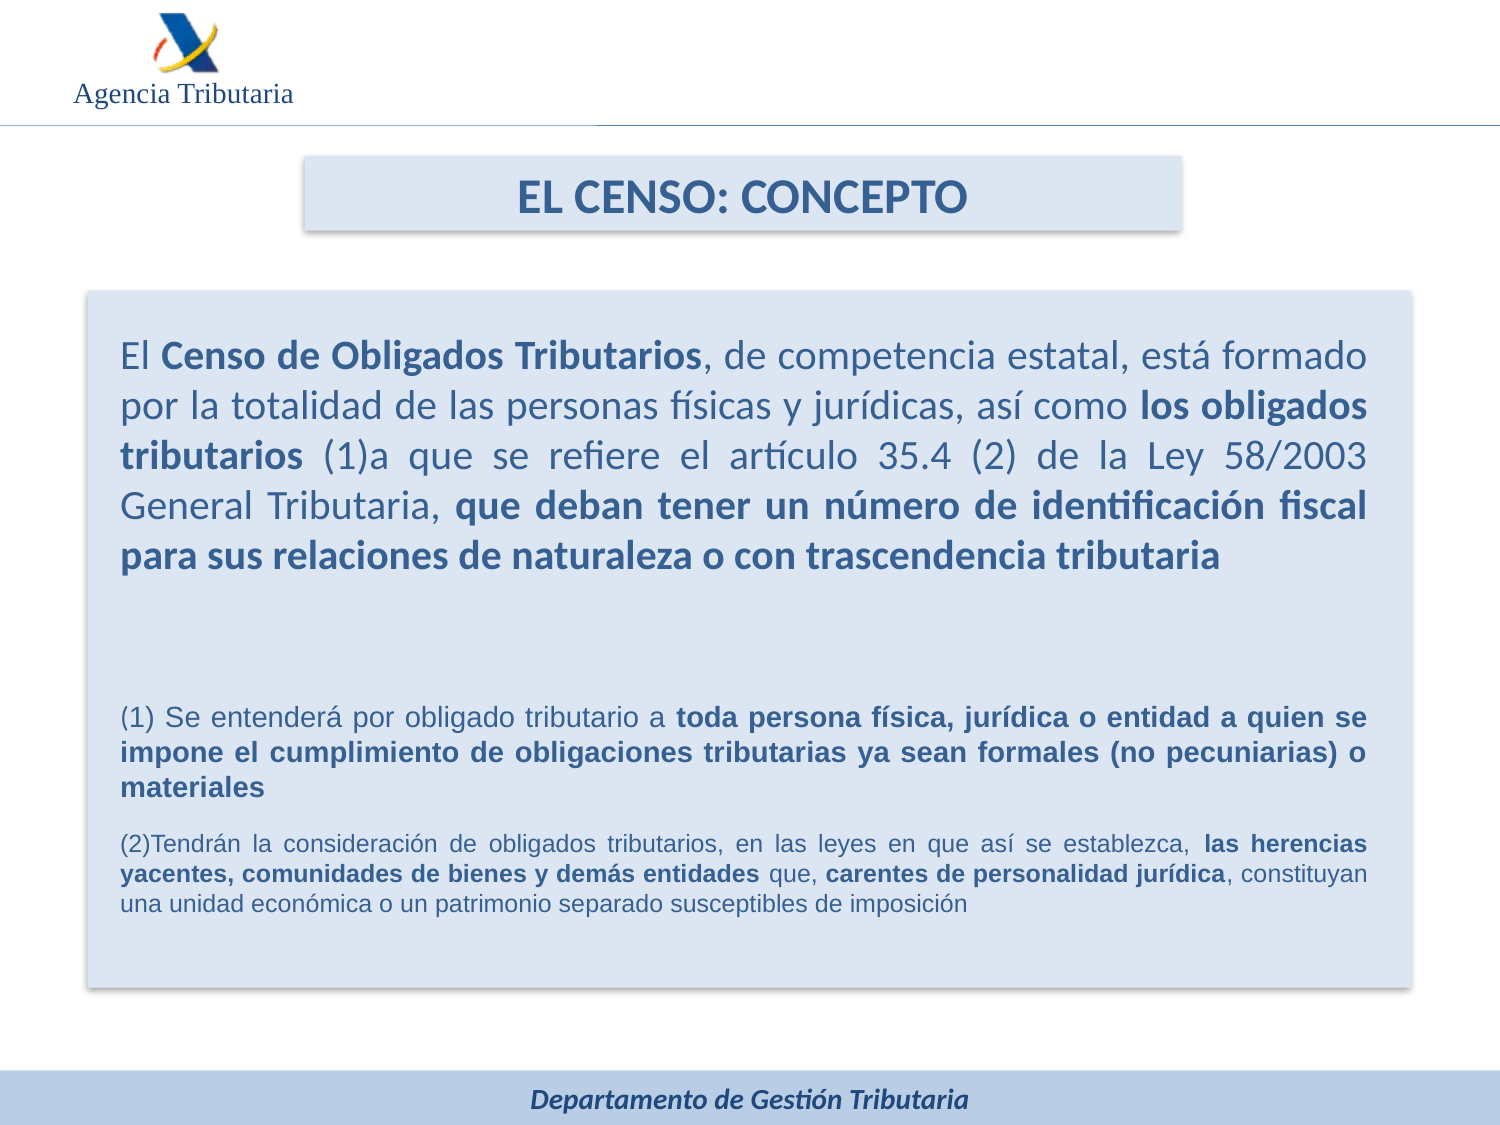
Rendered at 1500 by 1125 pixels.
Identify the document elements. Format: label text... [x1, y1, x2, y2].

text_box [87, 290, 1412, 988]
text_box EL CENSO: CONCEPTO [304, 155, 1182, 231]
text_box El Censo de Obligados Tributarios, de competencia estatal, está formado por la totalidad de las personas físicas y jurídicas, así como los obligados tributarios (1)a que se refiere el artículo 35.4 (2) de la Ley 58/2003 General Tributaria, que deban tener un número de identificación fiscal para sus relaciones de naturaleza o con trascendencia tributaria (1) Se entenderá por obligado tributario a toda persona física, jurídica o entidad a quien se impone el cumplimiento de obligaciones tributarias ya sean formales (no pecuniarias) o materiales (2)Tendrán la consideración de obligados tributarios, en las leyes en que así se establezca, las herencias yacentes, comunidades de bienes y demás entidades que, carentes de personalidad jurídica, constituyan una unidad económica o un patrimonio separado susceptibles de imposición [105, 320, 1383, 955]
picture [155, 14, 219, 72]
